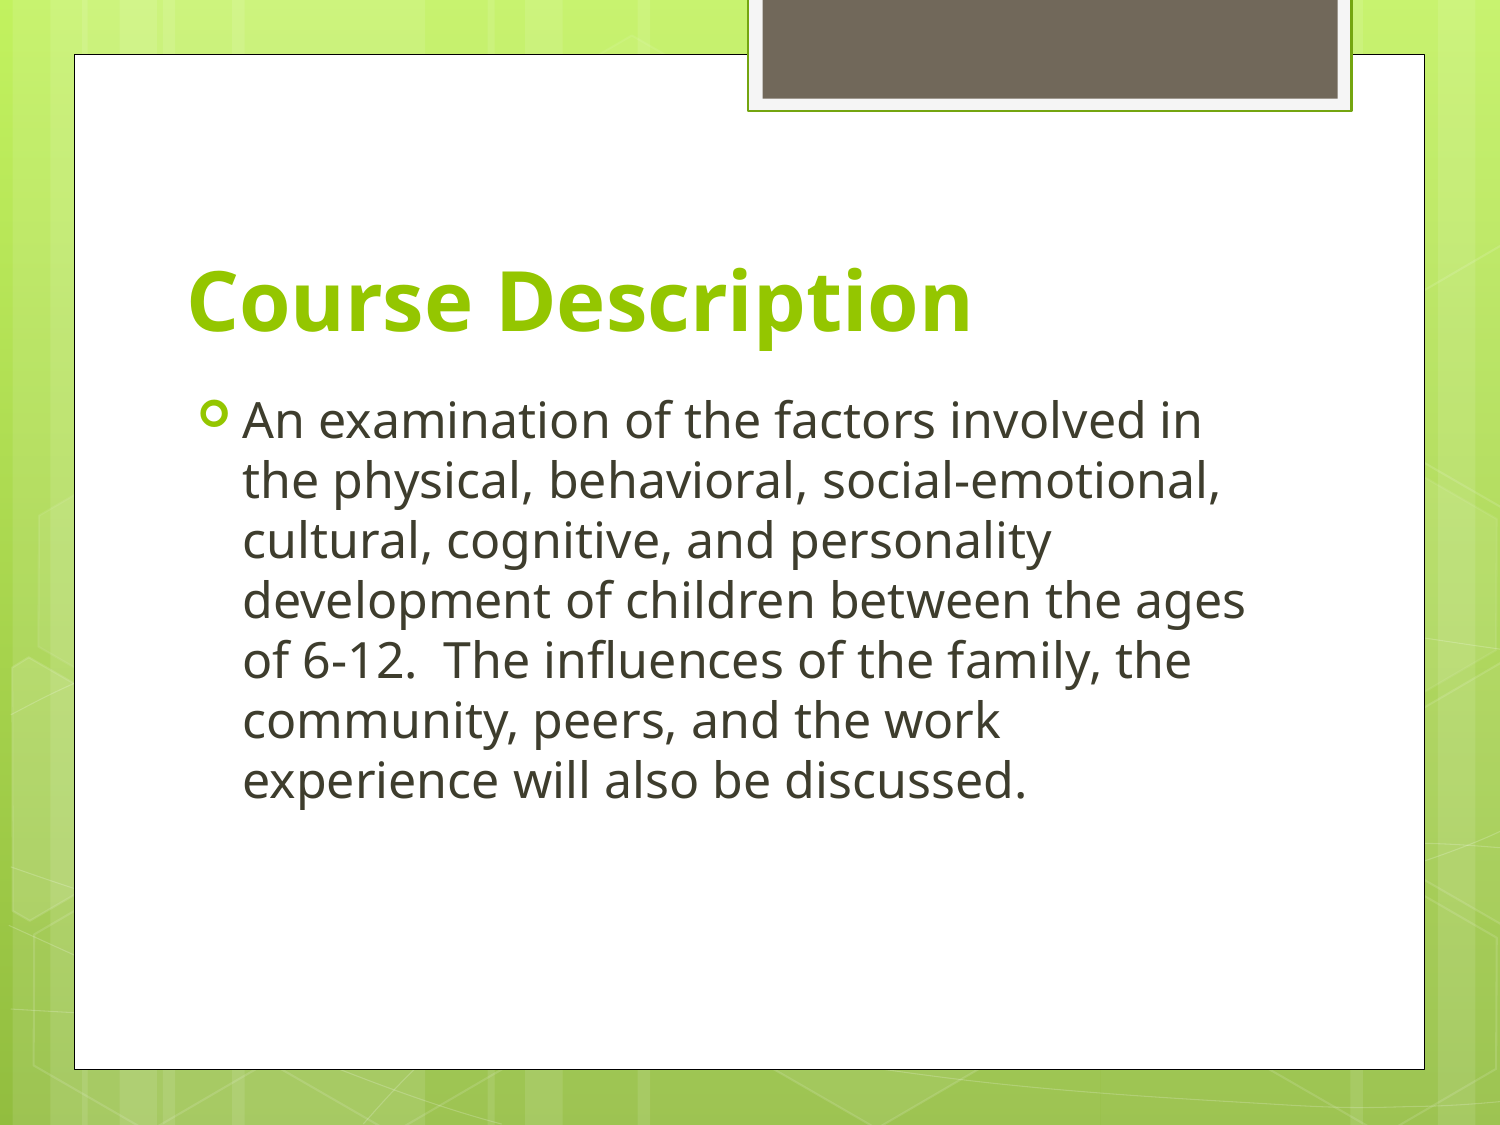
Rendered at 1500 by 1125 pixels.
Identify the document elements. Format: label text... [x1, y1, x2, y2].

title Course Description [171, 168, 1324, 357]
list An examination of the factors involved in the physical, behavioral, social-emotional, cultural, cognitive, and personality development of children between the ages of 6-12. The influences of the family, the community, peers, and the work experience will also be discussed. [171, 381, 1283, 957]
